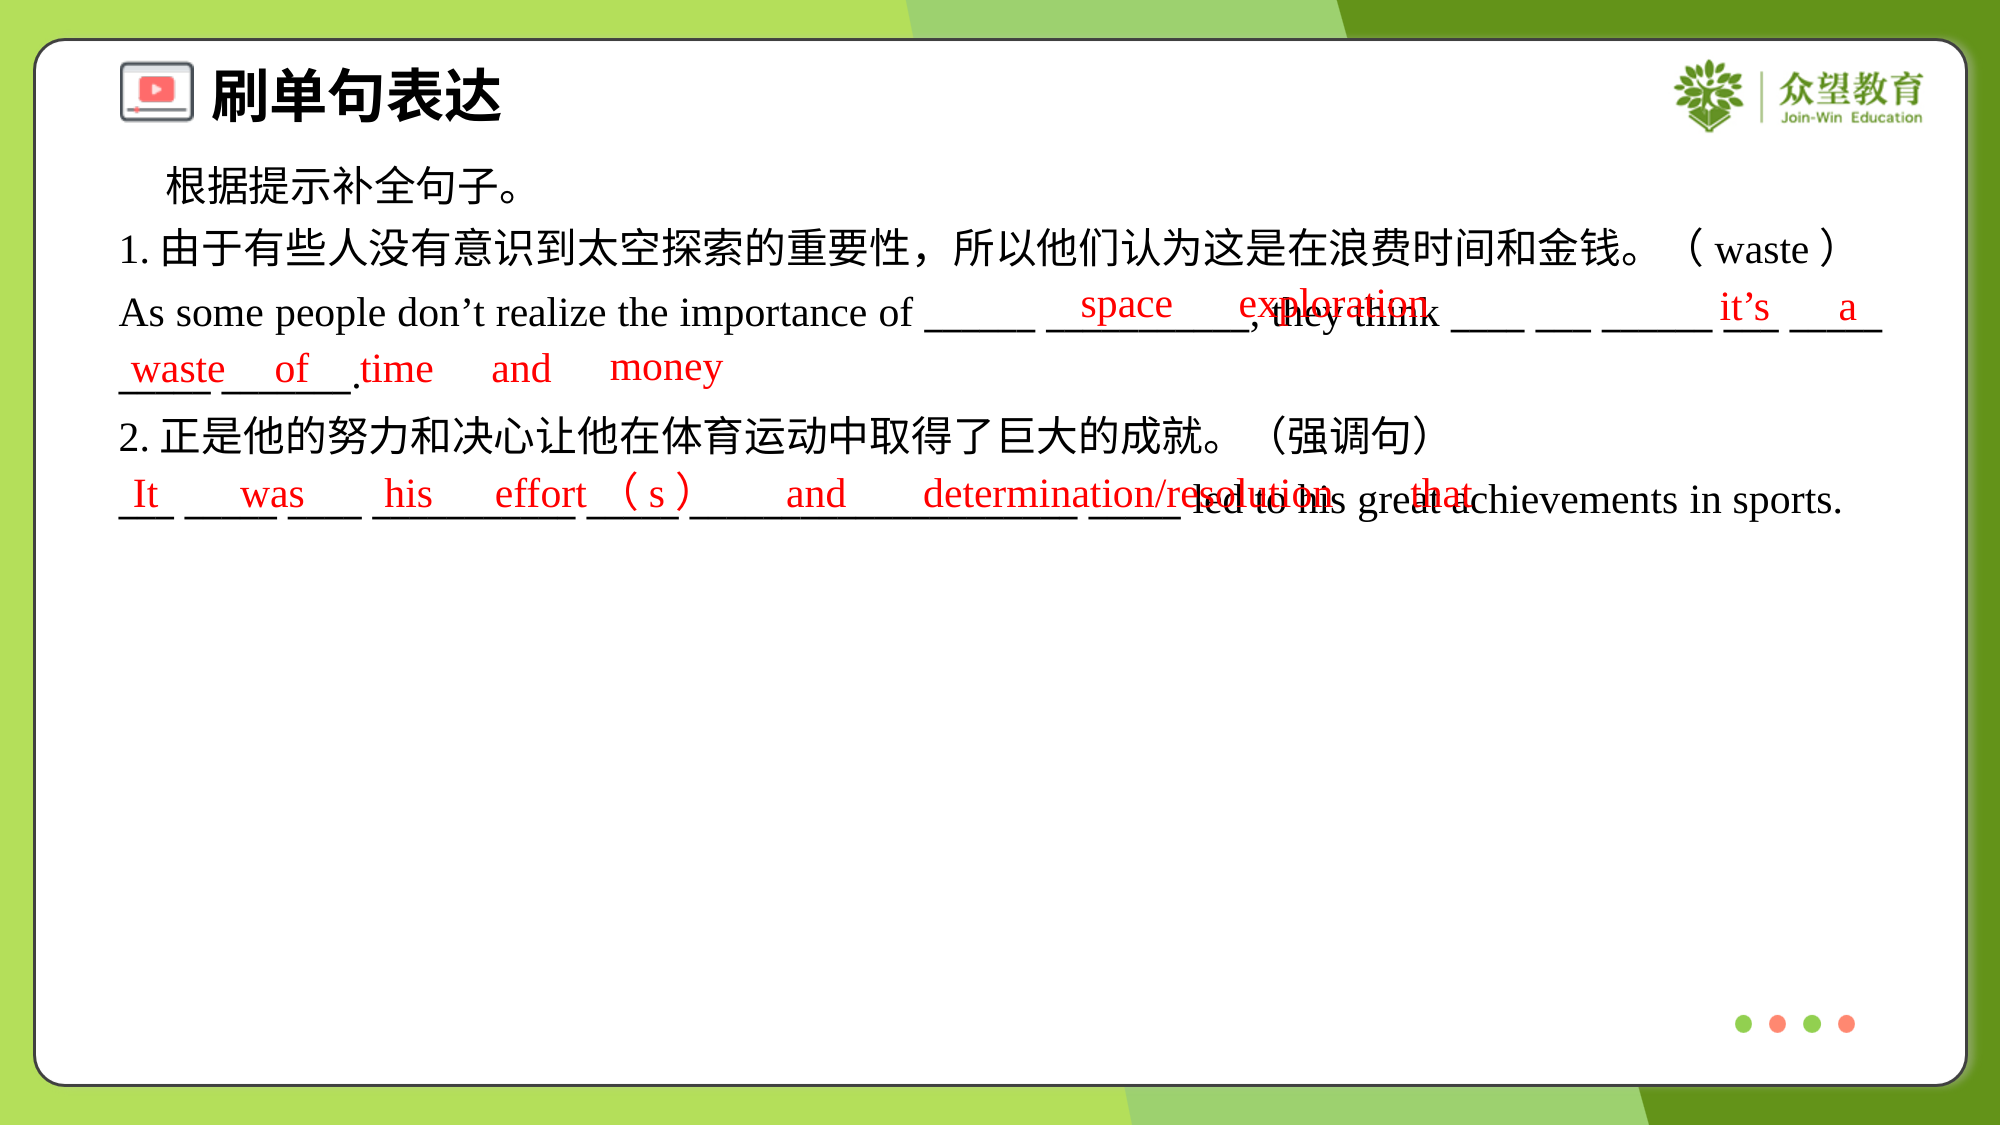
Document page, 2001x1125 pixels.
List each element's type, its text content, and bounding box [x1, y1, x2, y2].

text_box time [355, 328, 439, 386]
text_box it’s [1714, 265, 1775, 324]
text_box exploration [1234, 263, 1434, 322]
text_box 1.由于有些人没有意识到太空探索的重要性，所以他们认为这是在浪费时间和金钱。（waste） As some people don’t realize the importance of ______ ___________, they think ____ ___ ______ ___ _____ _____ _______. [118, 209, 1883, 392]
text_box waste [126, 328, 231, 386]
text_box effort（s） [505, 453, 706, 511]
text_box his [379, 453, 438, 511]
text_box 根据提示补全句子。 [118, 146, 1883, 204]
text_box and [486, 328, 557, 386]
text_box that [1405, 453, 1478, 511]
text_box space [1075, 263, 1178, 322]
text_box money [605, 326, 729, 384]
picture [0, 0, 2000, 1125]
text_box determination/resolution [919, 453, 1338, 511]
text_box and [781, 453, 851, 511]
text_box 2.正是他的努力和决心让他在体育运动中取得了巨大的成就。（强调句） ___ _____ ____ ___________ _____ _____________________ _____ led to his great achievements in sports. [118, 397, 1883, 580]
text_box of [270, 328, 314, 386]
text_box It [128, 453, 163, 511]
text_box was [235, 453, 310, 511]
text_box a [1833, 265, 1862, 324]
